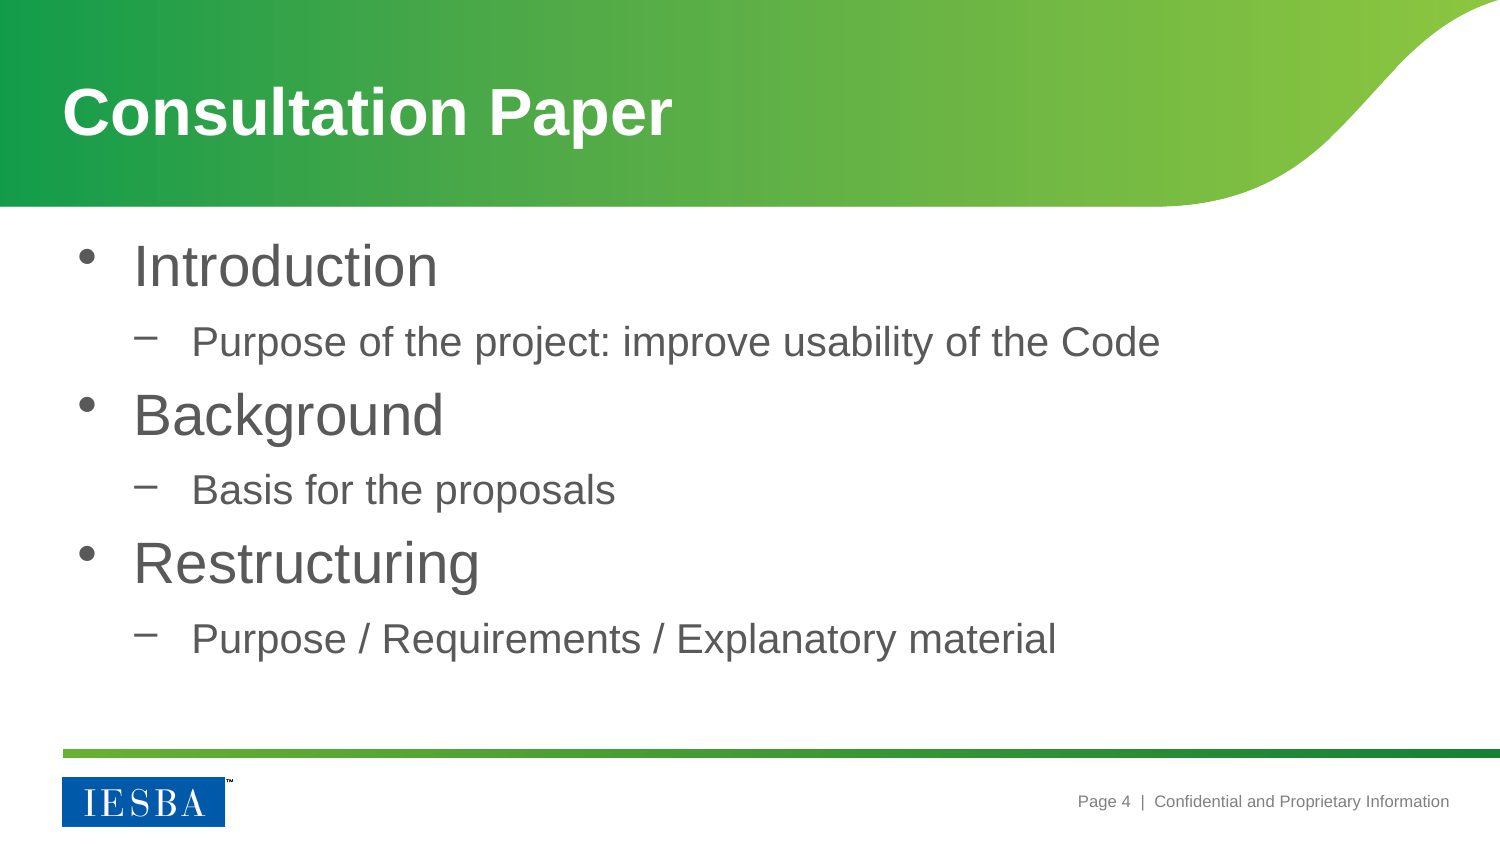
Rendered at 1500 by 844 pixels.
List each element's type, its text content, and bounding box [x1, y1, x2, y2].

list Introduction Purpose of the project: improve usability of the Code Background Basis for the proposals Restructuring Purpose / Requirements / Explanatory material [62, 220, 1450, 724]
picture [0, 0, 1500, 207]
title Consultation Paper [62, 75, 1300, 142]
picture [62, 777, 233, 827]
